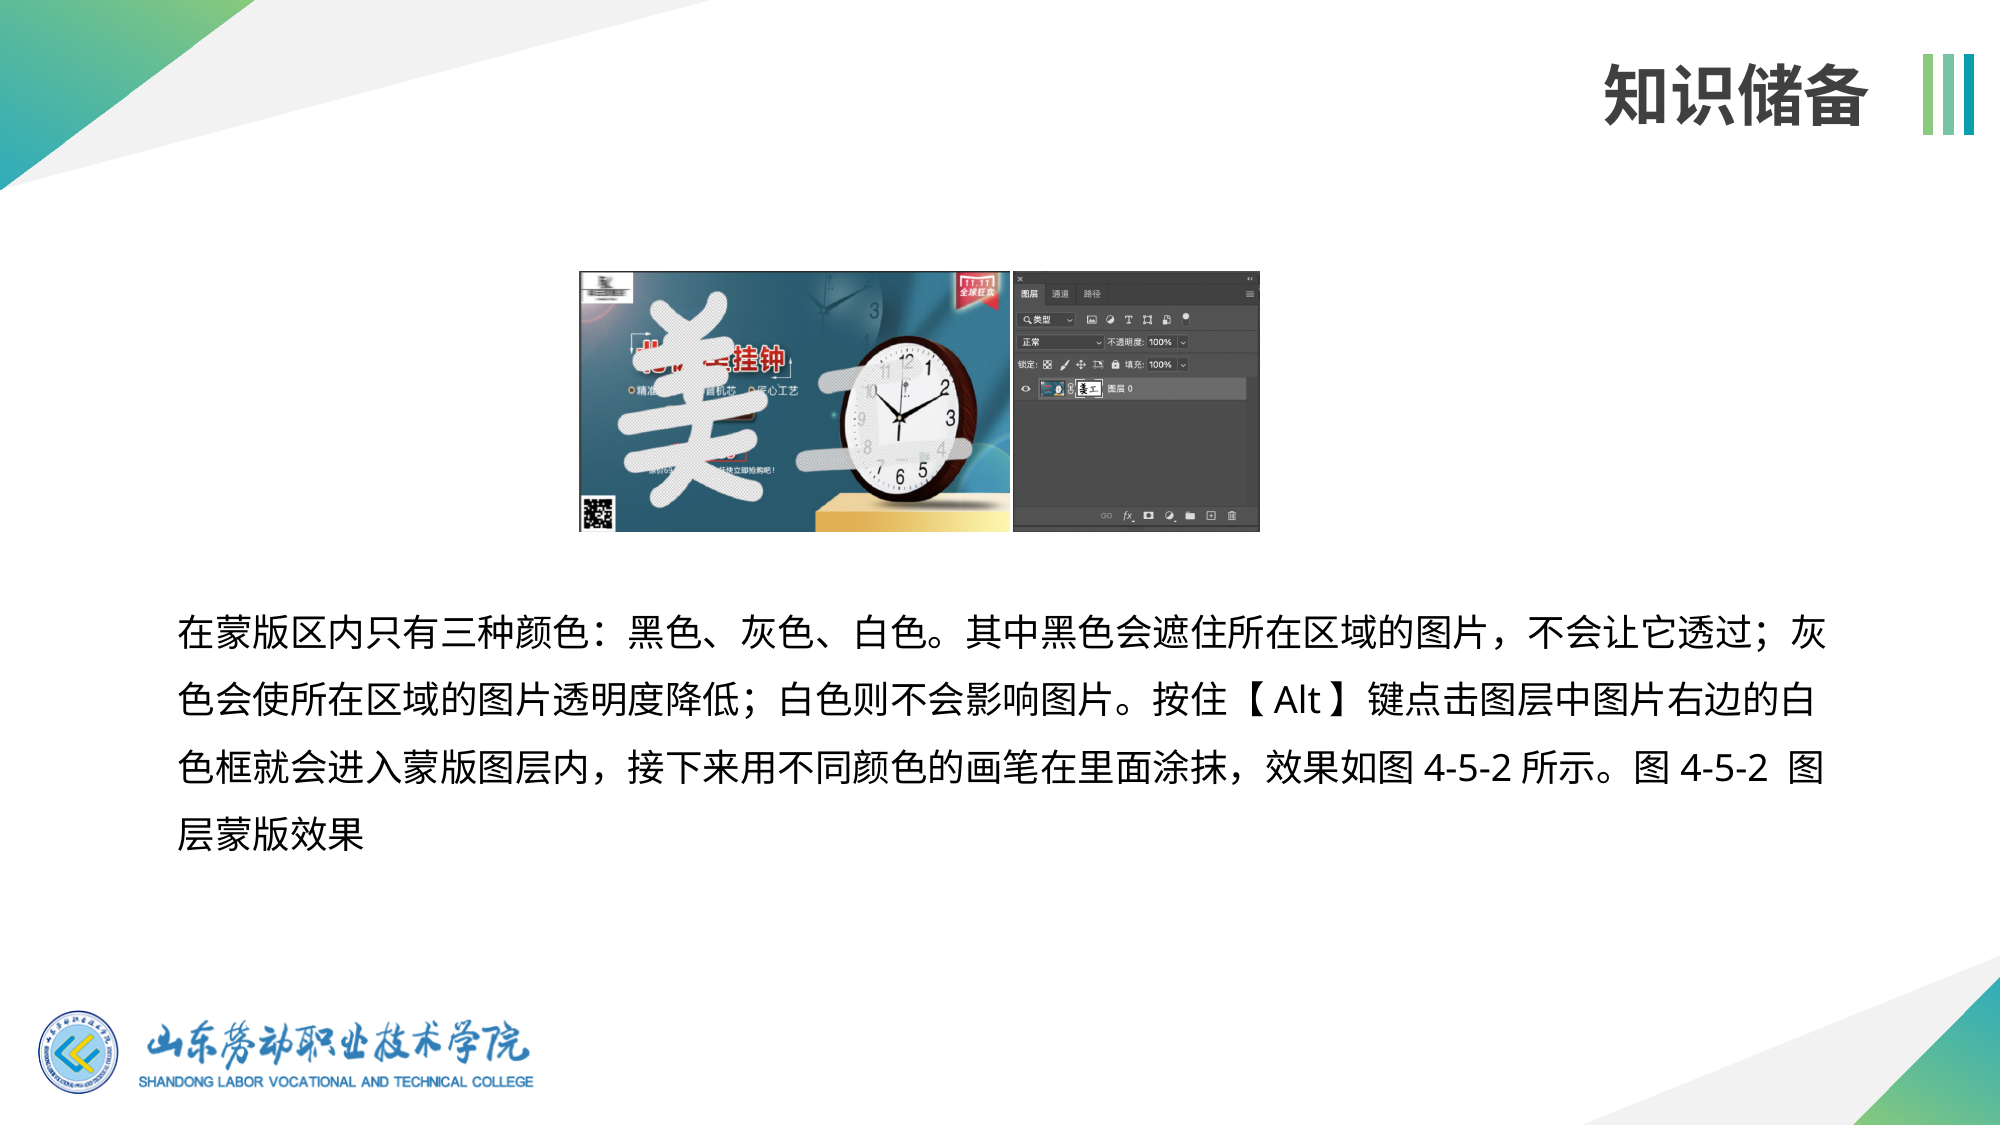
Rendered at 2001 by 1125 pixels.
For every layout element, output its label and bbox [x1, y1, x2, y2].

text_box [579, 271, 1260, 533]
picture [38, 1010, 550, 1094]
text_box [1928, 54, 1969, 136]
text_box [0, 0, 2000, 1125]
